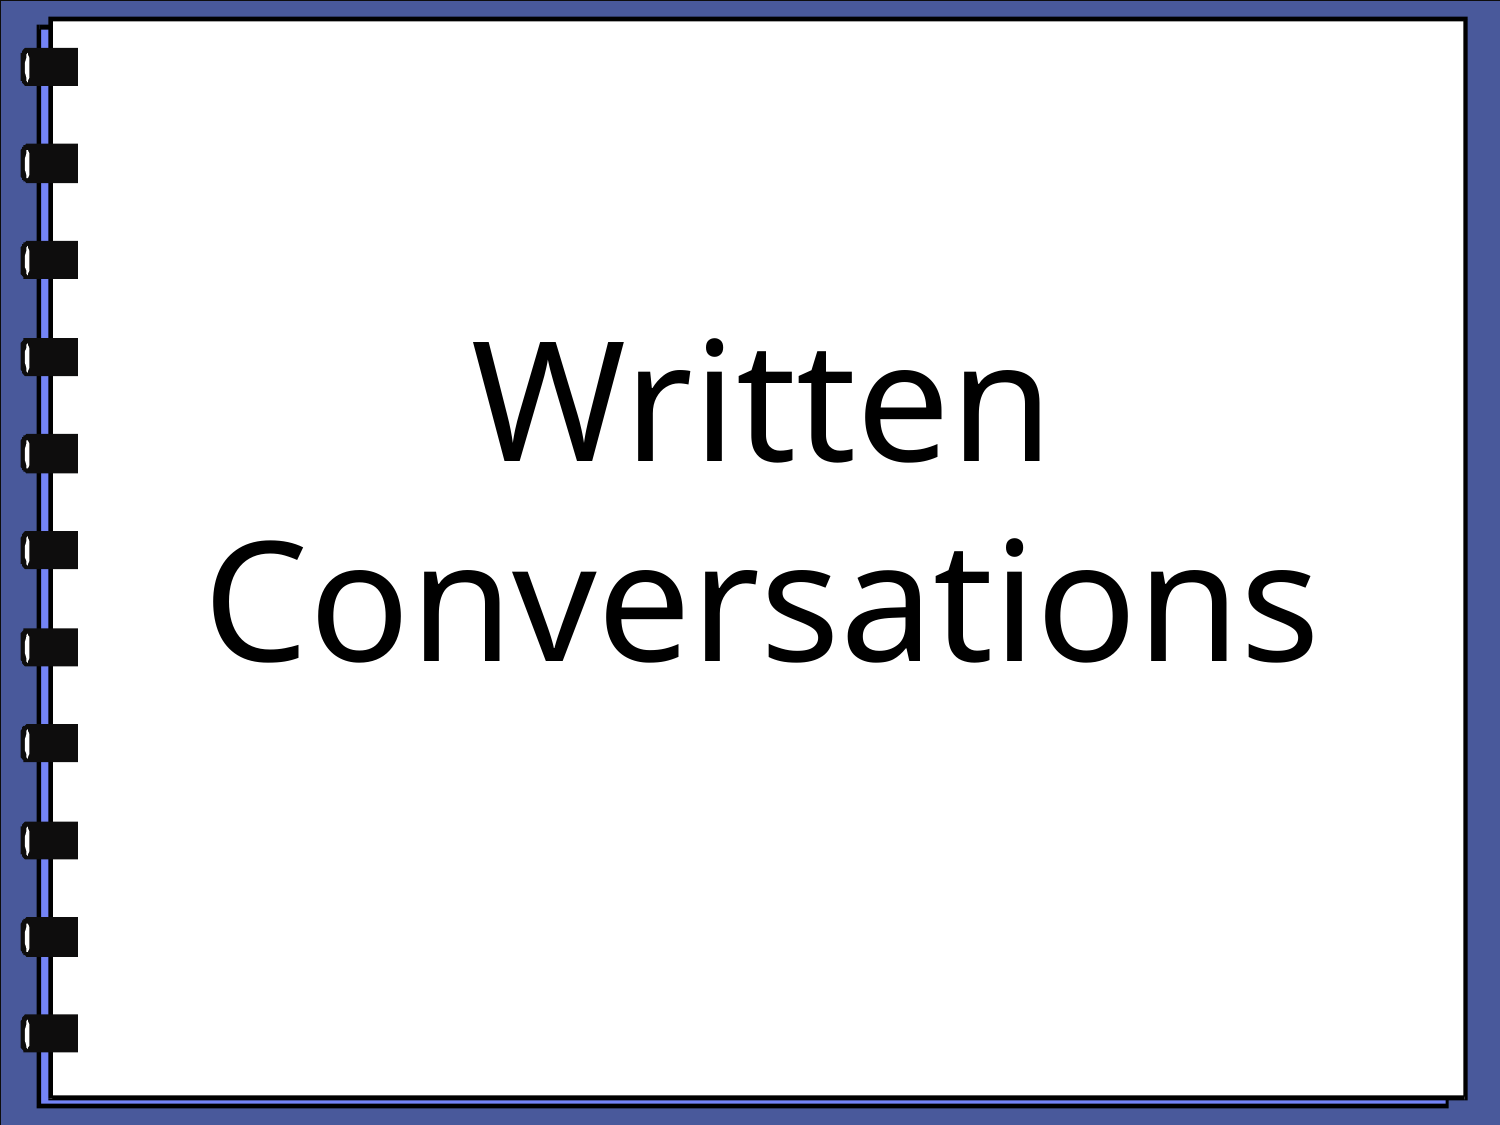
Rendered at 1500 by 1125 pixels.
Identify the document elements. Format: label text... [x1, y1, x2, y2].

text_box Written Conversations [162, 287, 1363, 703]
